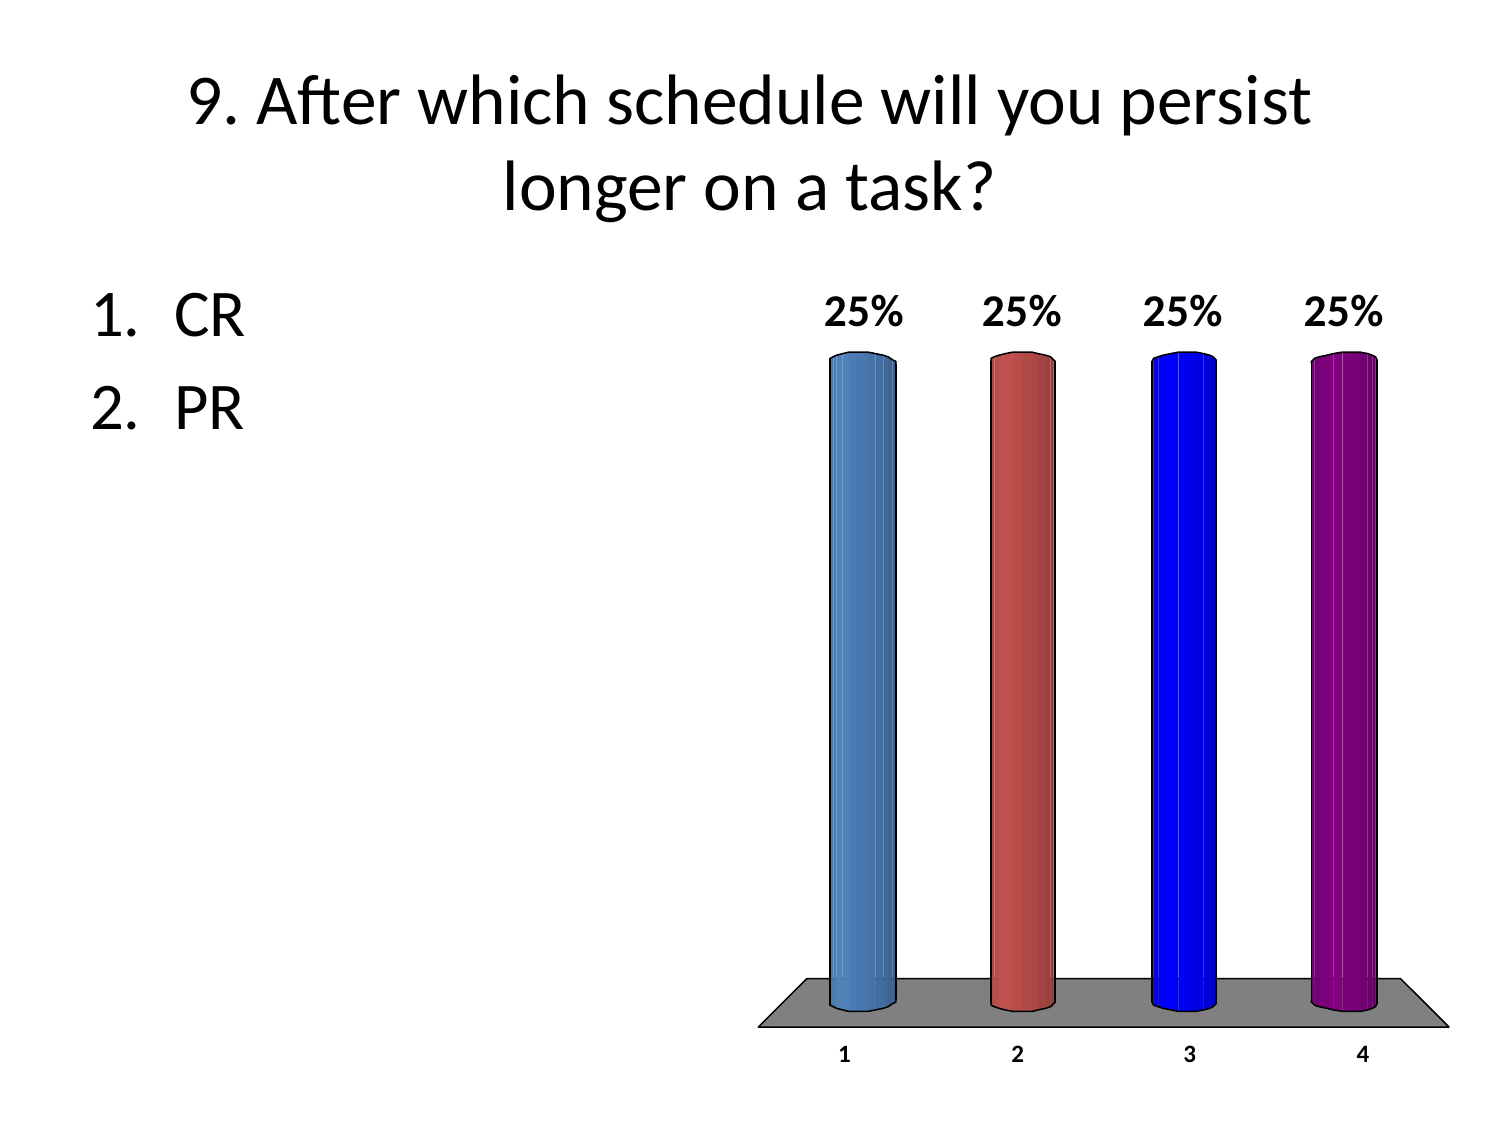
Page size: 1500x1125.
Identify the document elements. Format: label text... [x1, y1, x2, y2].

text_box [739, 270, 1490, 1115]
list CR PR [75, 262, 750, 1005]
title 9. After which schedule will you persist longer on a task? [75, 45, 1425, 233]
